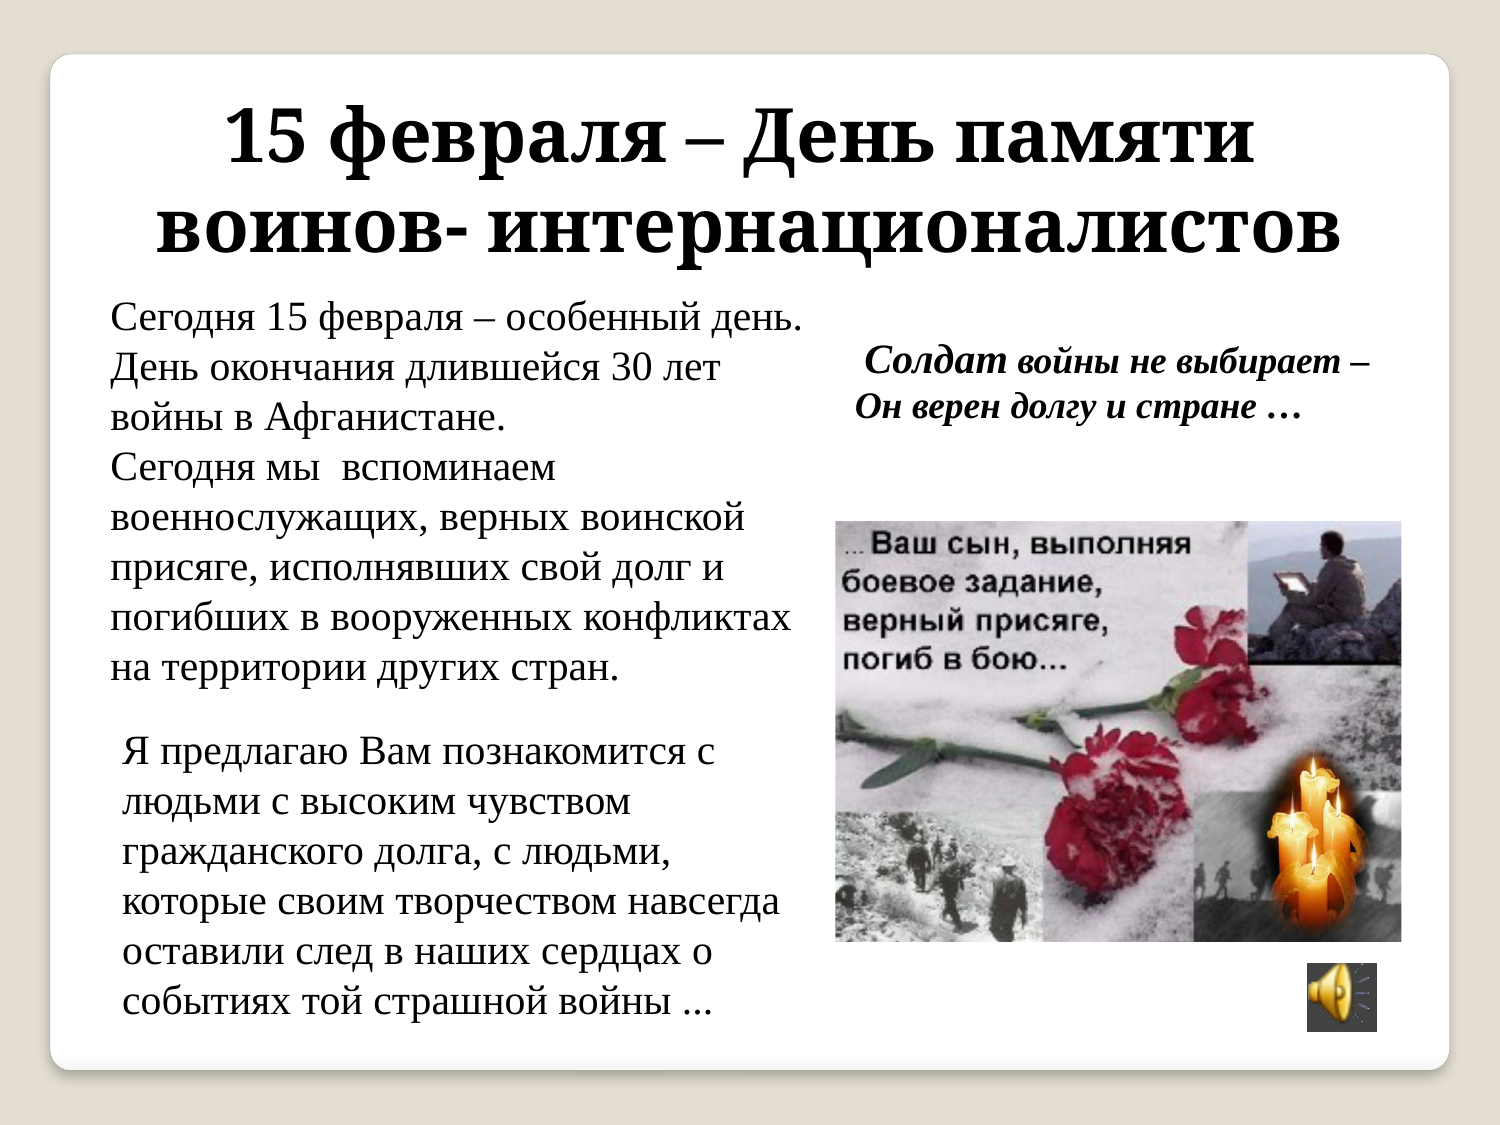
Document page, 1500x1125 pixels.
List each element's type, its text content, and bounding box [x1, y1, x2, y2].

text_box 15 февраля – День памяти воинов- интернационалистов [141, 79, 1359, 275]
picture [1306, 961, 1378, 1034]
text_box Я предлагаю Вам познакомится с людьми с высоким чувством гражданского долга, с людьми, которые своим творчеством навсегда оставили след в наших сердцах о событиях той страшной войны ... [107, 715, 827, 1030]
picture [835, 521, 1402, 942]
text_box Сегодня 15 февраля – особенный день. День окончания длившейся 30 лет войны в Афганистане. Сегодня мы вспоминаем военнослужащих, верных воинской присяге, исполнявших свой долг и погибших в вооруженных конфликтах на территории других стран. [95, 281, 831, 697]
text_box Солдат войны не выбирает – Он верен долгу и стране … [839, 279, 1425, 434]
